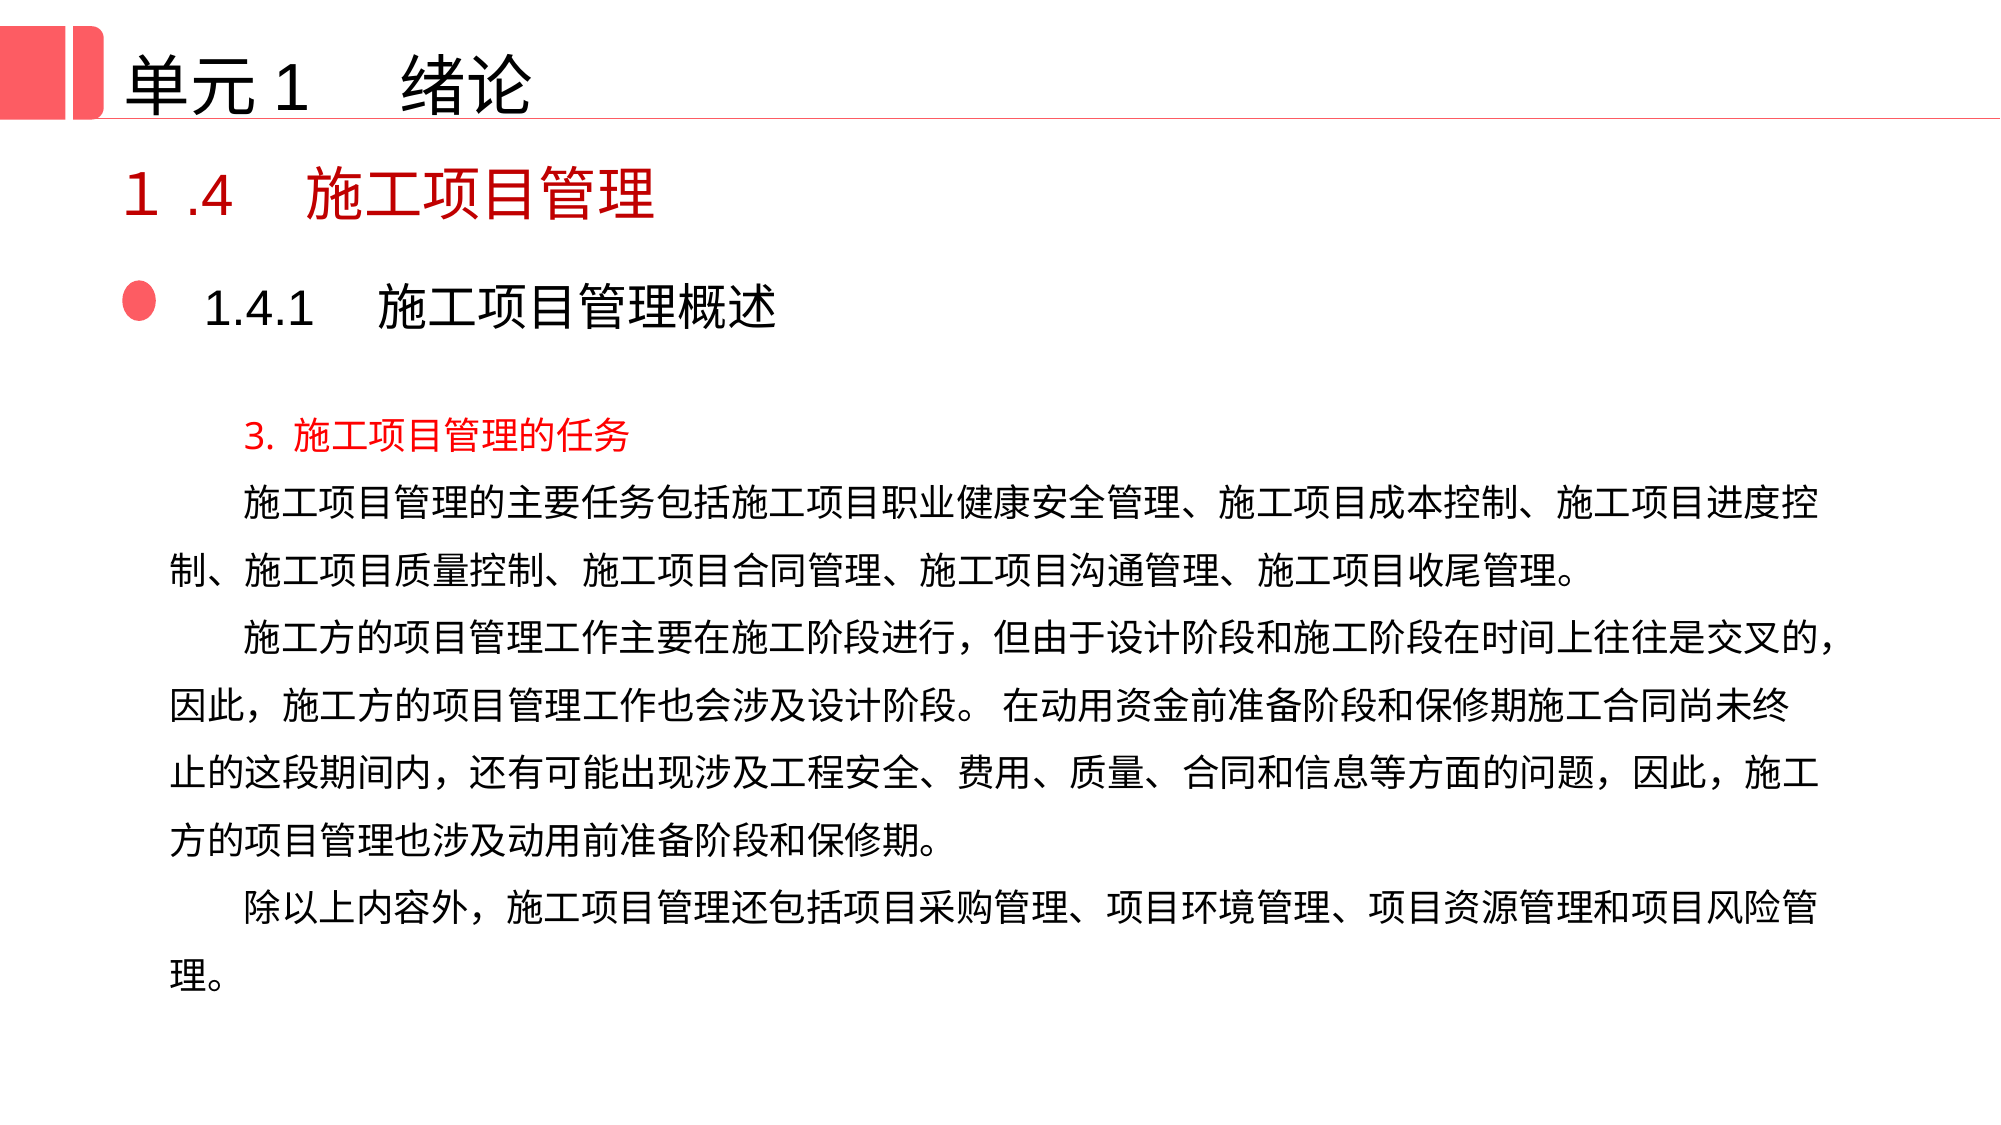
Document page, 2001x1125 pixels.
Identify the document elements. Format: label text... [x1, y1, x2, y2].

list 单元1 绪论 [108, 12, 1891, 122]
text_box 3. 施工项目管理的任务 施工项目管理的主要任务包括施工项目职业健康安全管理、施工项目成本控制、施工项目进度控制、施工项目质量控制、施工项目合同管理、施工项目沟通管理、施工项目收尾管理。 施工方的项目管理工作主要在施工阶段进行，但由于设计阶段和施工阶段在时间上往往是交叉的，因此，施工方的项目管理工作也会涉及设计阶段。 在动用资金前准备阶段和保修期施工合同尚未终止的这段期间内，还有可能出现涉及工程安全、费用、质量、合同和信息等方面的问题，因此，施工方的项目管理也涉及动用前准备阶段和保修期。 除以上内容外，施工项目管理还包括项目采购管理、项目环境管理、项目资源管理和项目风险管理。 [154, 381, 1838, 1005]
text_box 1.4.1 施工项目管理概述 [189, 268, 1177, 344]
text_box １.4 施工项目管理 [98, 149, 671, 235]
text_box [122, 280, 156, 321]
